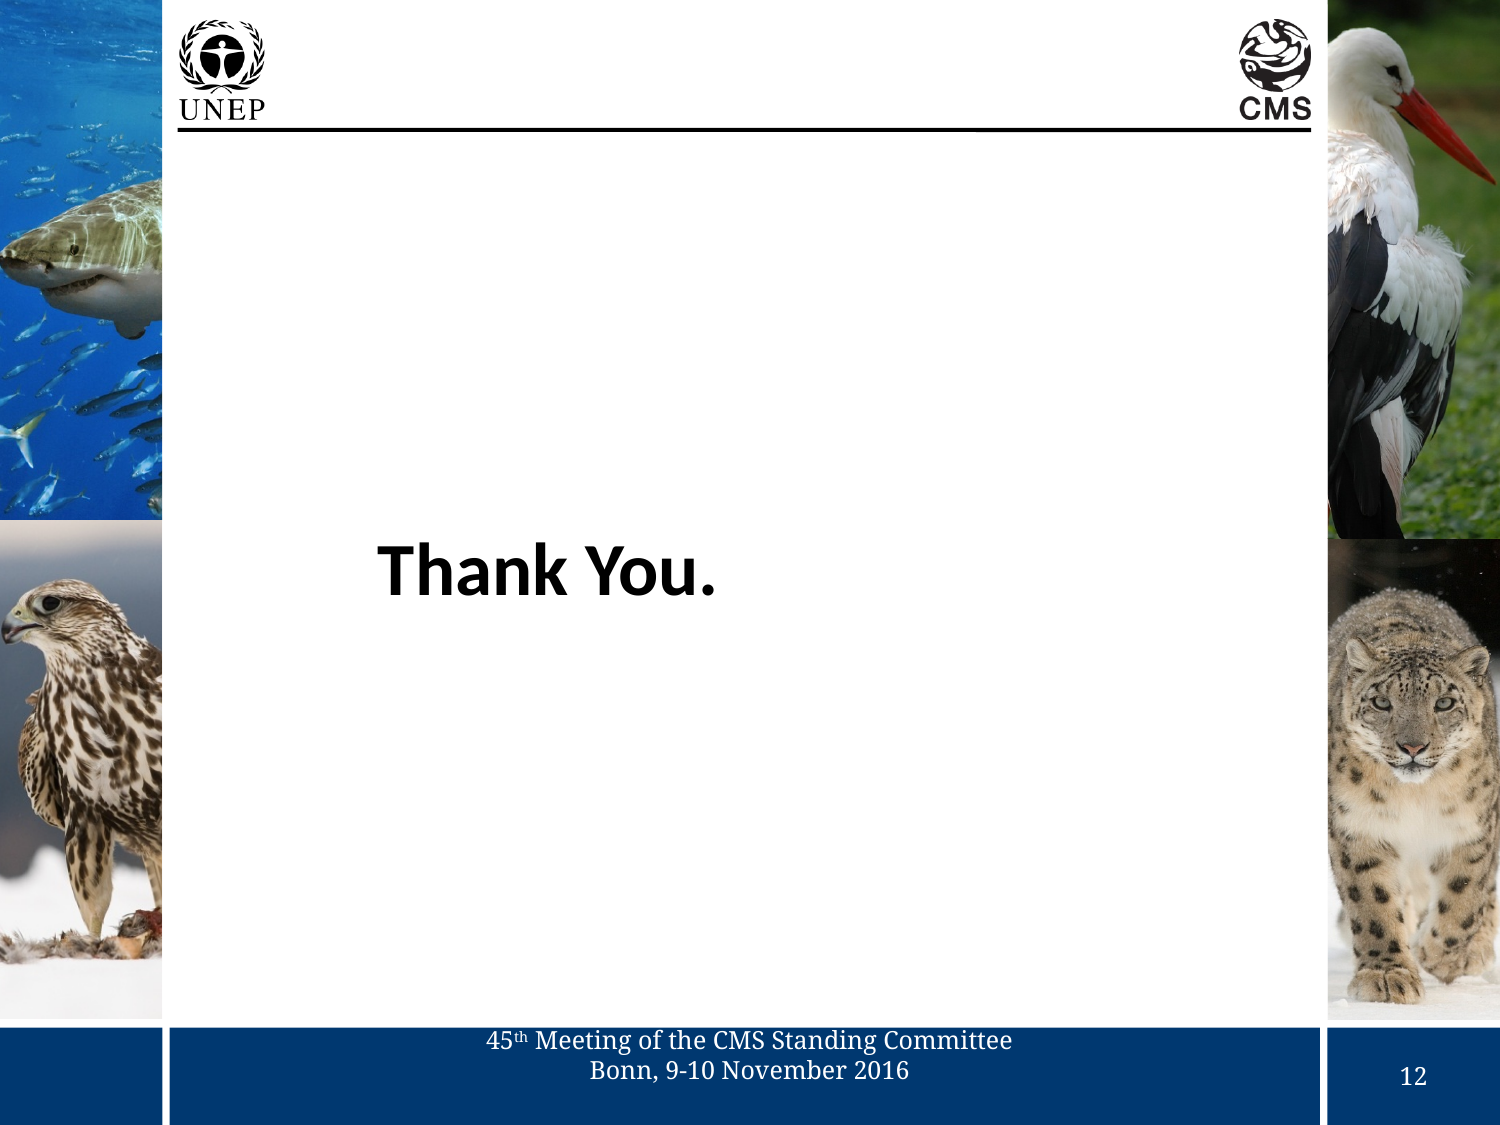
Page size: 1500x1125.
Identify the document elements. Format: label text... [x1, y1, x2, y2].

text_box Thank You. [378, 479, 1500, 742]
picture [177, 19, 265, 120]
picture [1328, 742, 1500, 1020]
picture [1239, 19, 1311, 120]
picture [0, 0, 163, 1019]
picture [1327, 0, 1500, 479]
